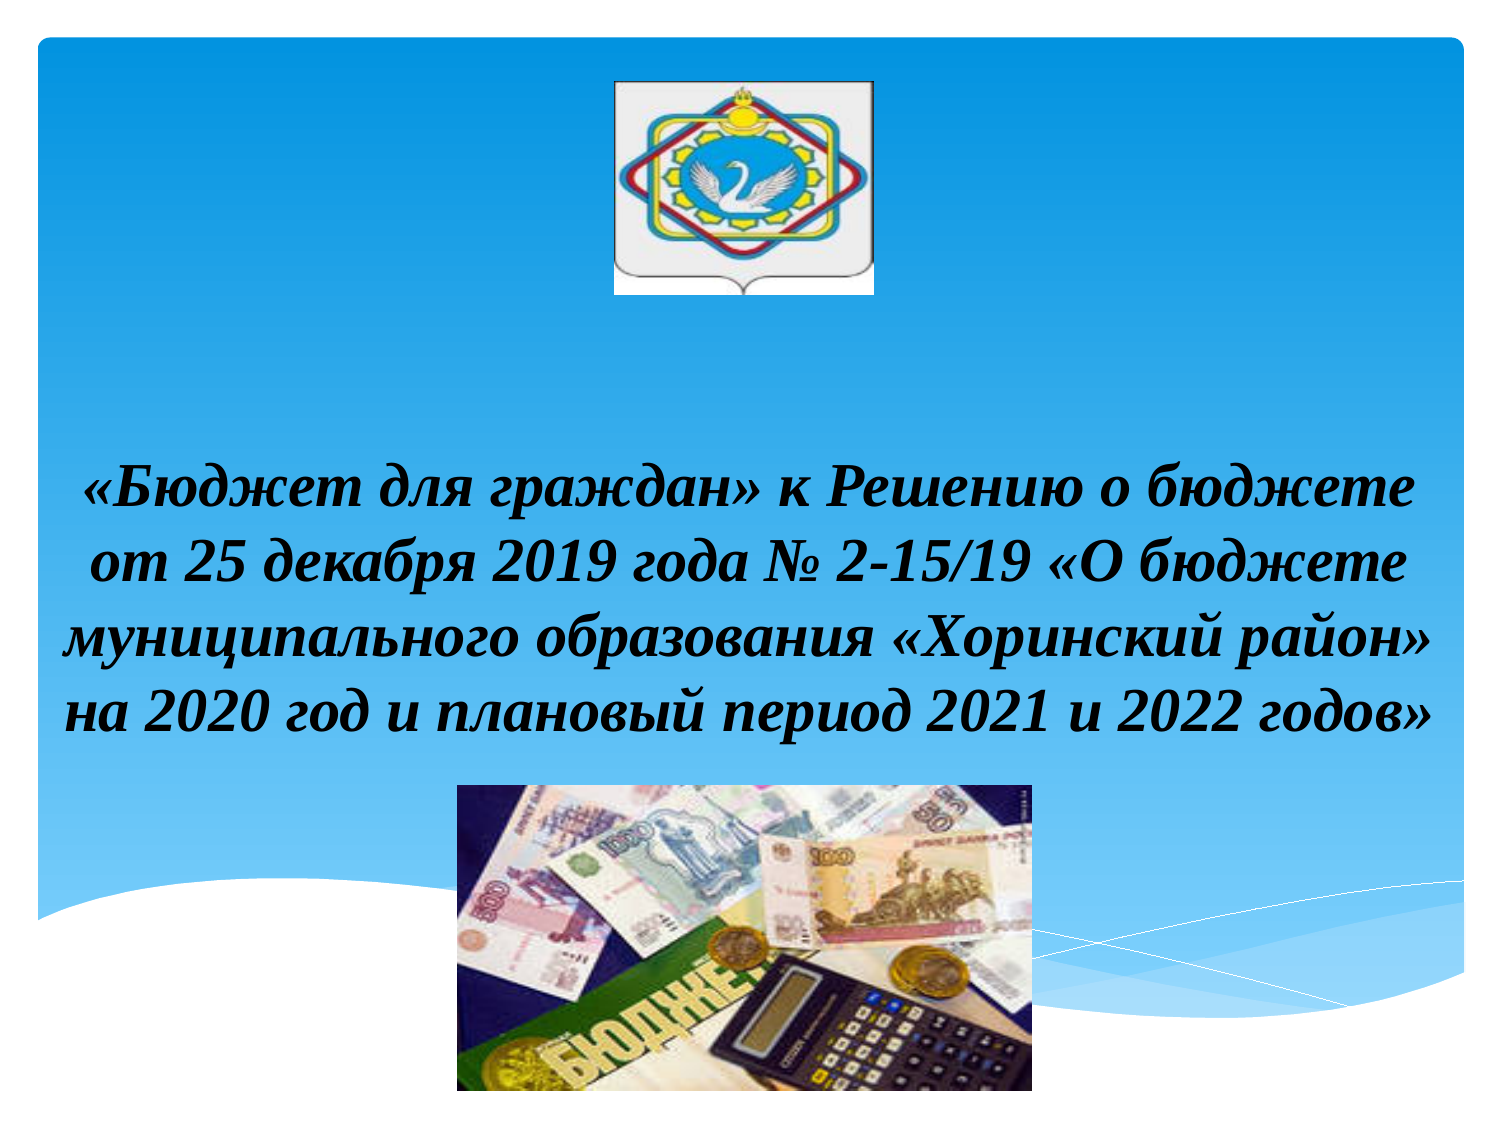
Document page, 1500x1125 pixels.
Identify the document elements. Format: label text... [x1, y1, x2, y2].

picture [456, 784, 1032, 1092]
picture [614, 82, 874, 295]
title «Бюджет для граждан» к Решению о бюджете от 25 декабря 2019 года № 2-15/19 «О бюджете муниципального образования «Хоринский район» на 2020 год и плановый период 2021 и 2022 годов» [46, 149, 1454, 752]
